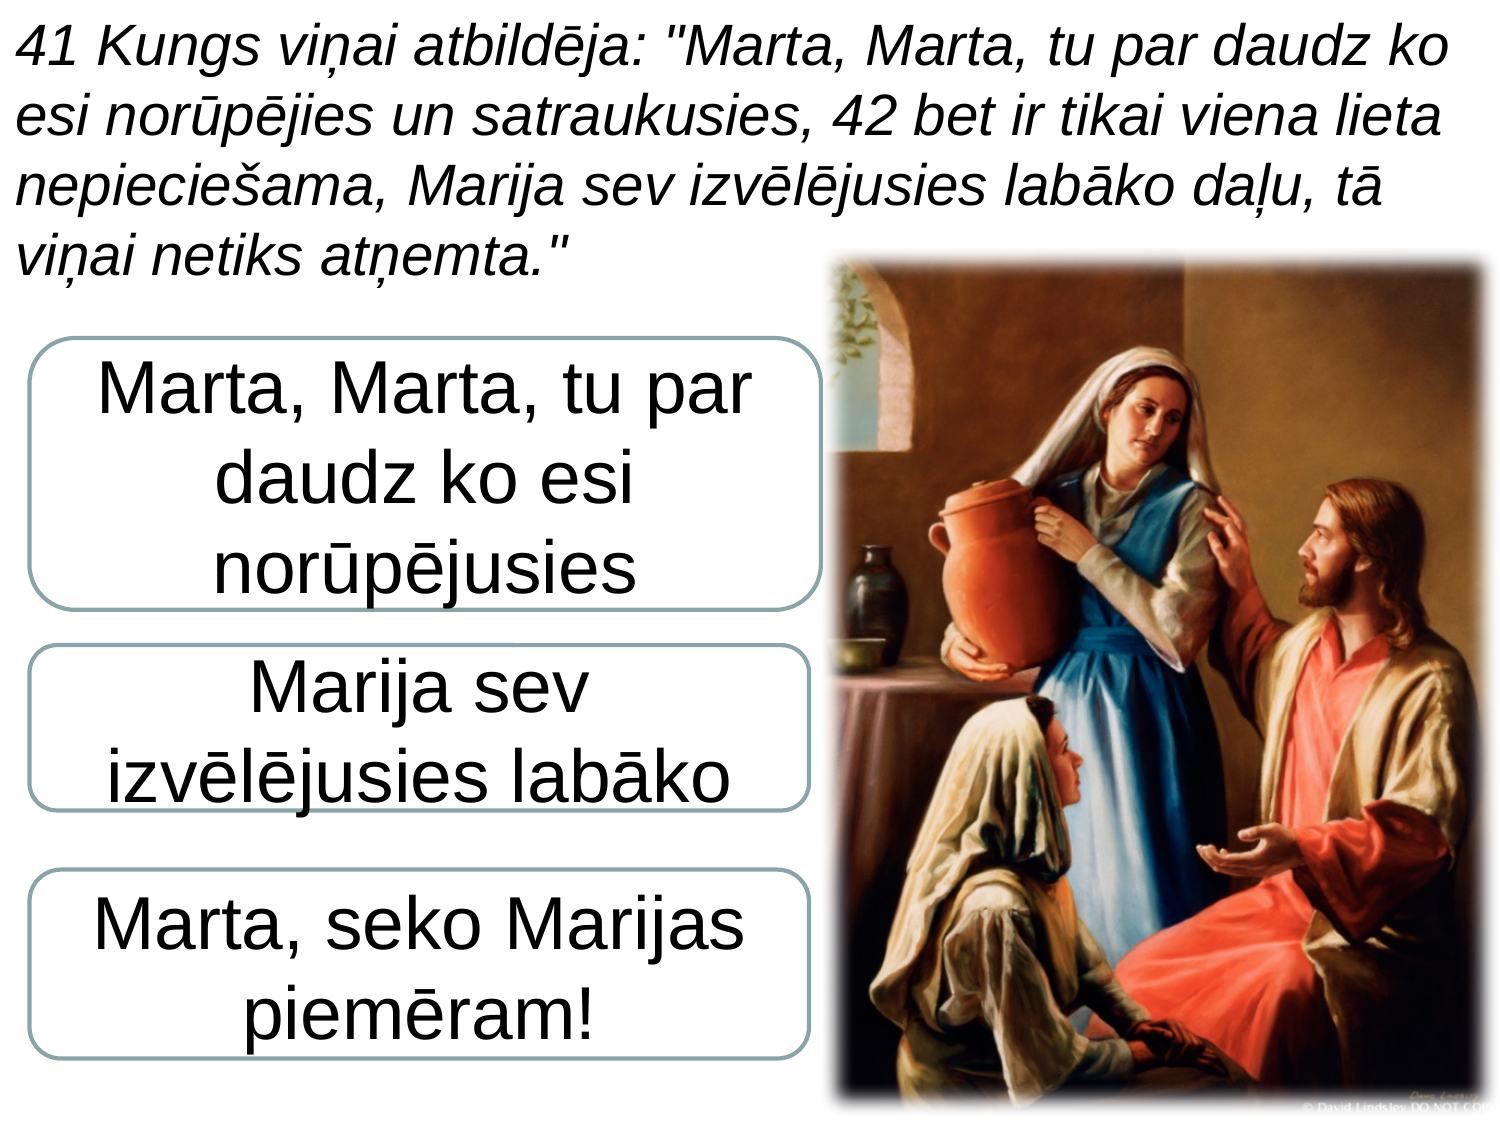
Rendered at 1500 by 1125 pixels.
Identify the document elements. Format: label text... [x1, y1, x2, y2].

text_box Marija sev izvēlējusies labāko [27, 642, 812, 813]
list 41 Kungs viņai atbildēja: "Marta, Marta, tu par daudz ko esi norūpējies un satraukusies, 42 bet ir tikai viena lieta nepieciešama, Marija sev izvēlējusies labāko daļu, tā viņai netiks atņemta." [0, 0, 1500, 178]
picture [820, 245, 1500, 1118]
text_box Marta, seko Marijas piemēram! [27, 867, 812, 1061]
text_box Marta, Marta, tu par daudz ko esi norūpējusies [27, 335, 815, 612]
